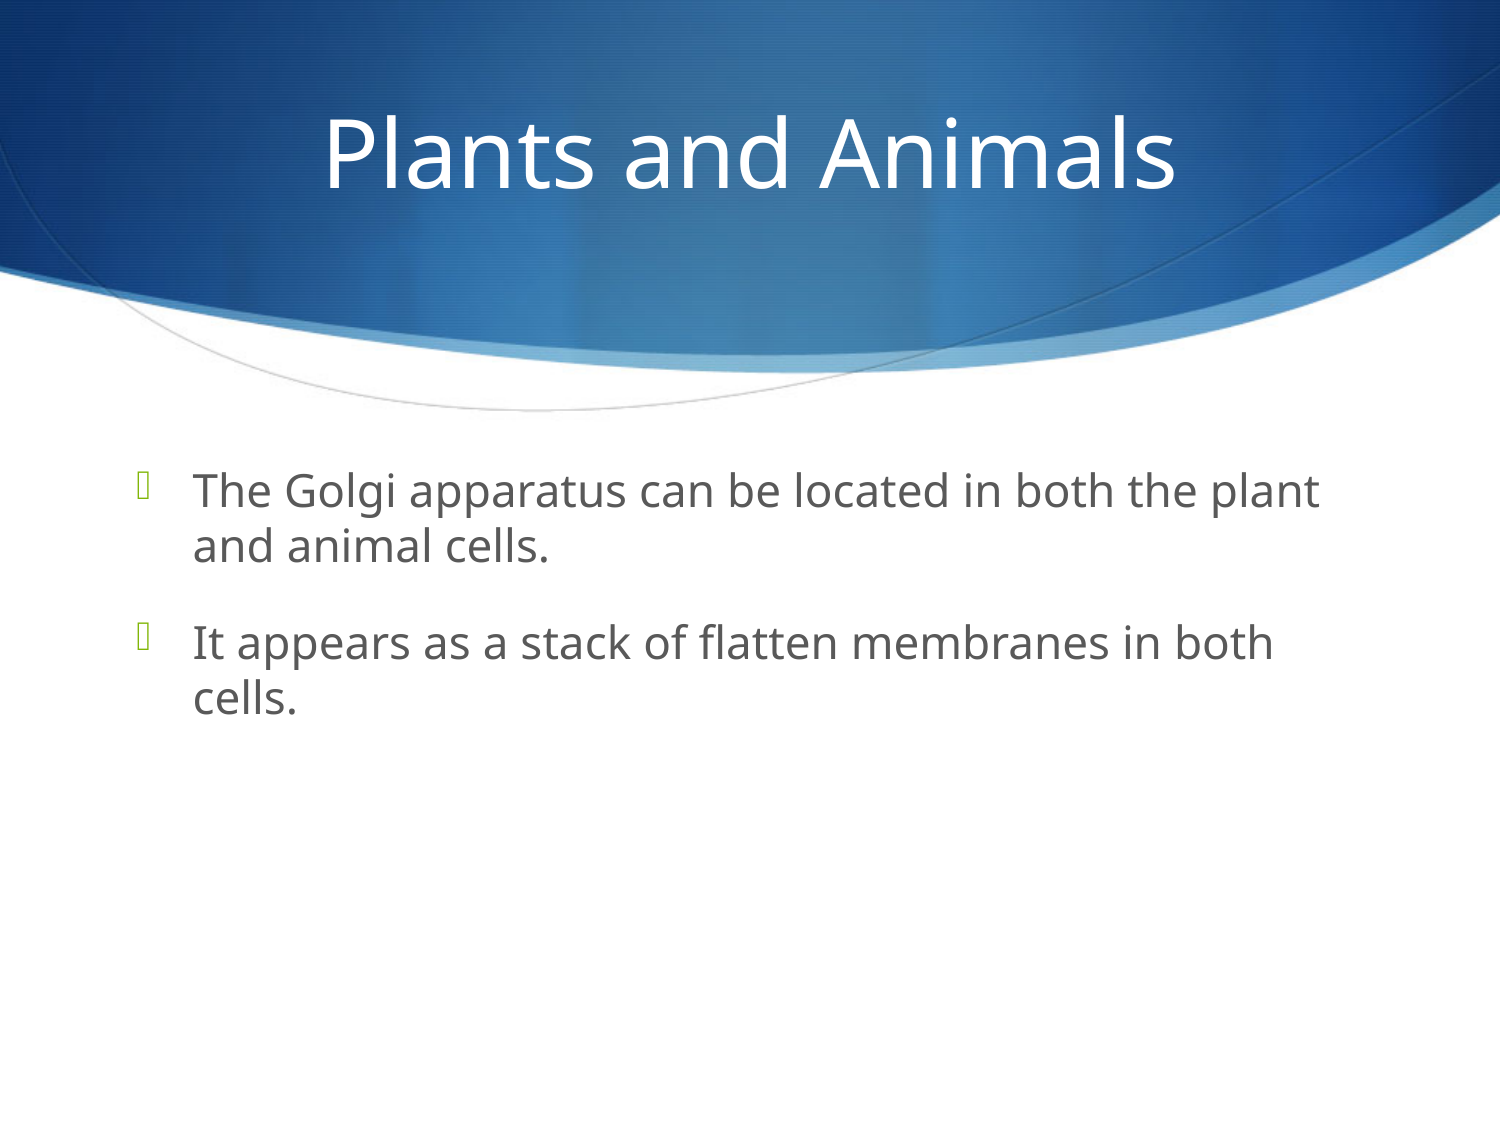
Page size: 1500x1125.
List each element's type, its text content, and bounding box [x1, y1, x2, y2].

title Plants and Animals [75, 56, 1425, 245]
picture [0, 0, 1500, 1125]
list The Golgi apparatus can be located in both the plant and animal cells. It appears as a stack of flatten membranes in both cells. [121, 454, 1379, 991]
